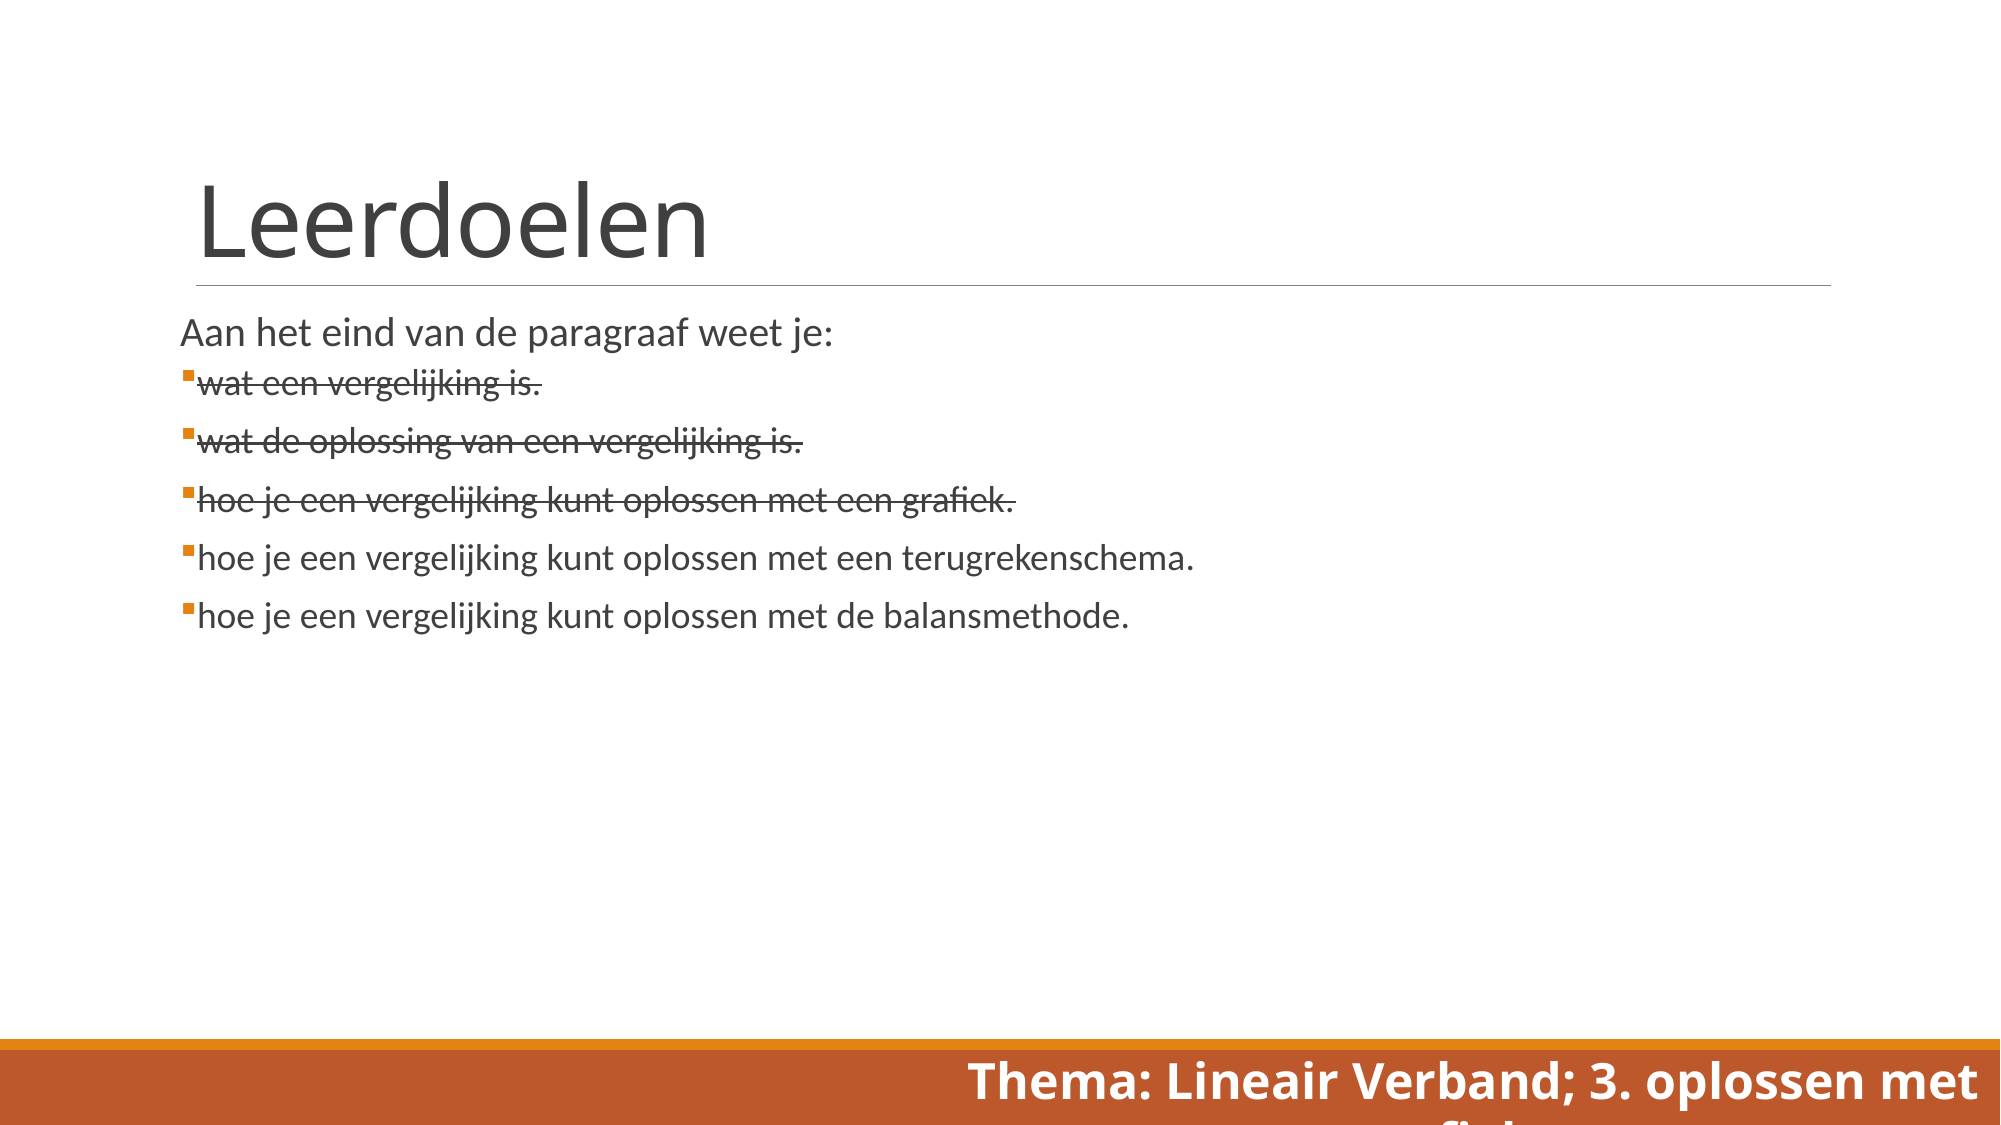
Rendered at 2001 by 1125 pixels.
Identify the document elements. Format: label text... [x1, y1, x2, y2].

title Leerdoelen [180, 47, 1830, 285]
list Aan het eind van de paragraaf weet je: wat een vergelijking is. wat de oplossing van een vergelijking is. hoe je een vergelijking kunt oplossen met een grafiek. hoe je een vergelijking kunt oplossen met een terugrekenschema. hoe je een vergelijking kunt oplossen met de balansmethode. [180, 302, 1830, 963]
text_box Thema: Lineair Verband; 3. oplossen met grafieken [947, 1042, 2000, 1125]
